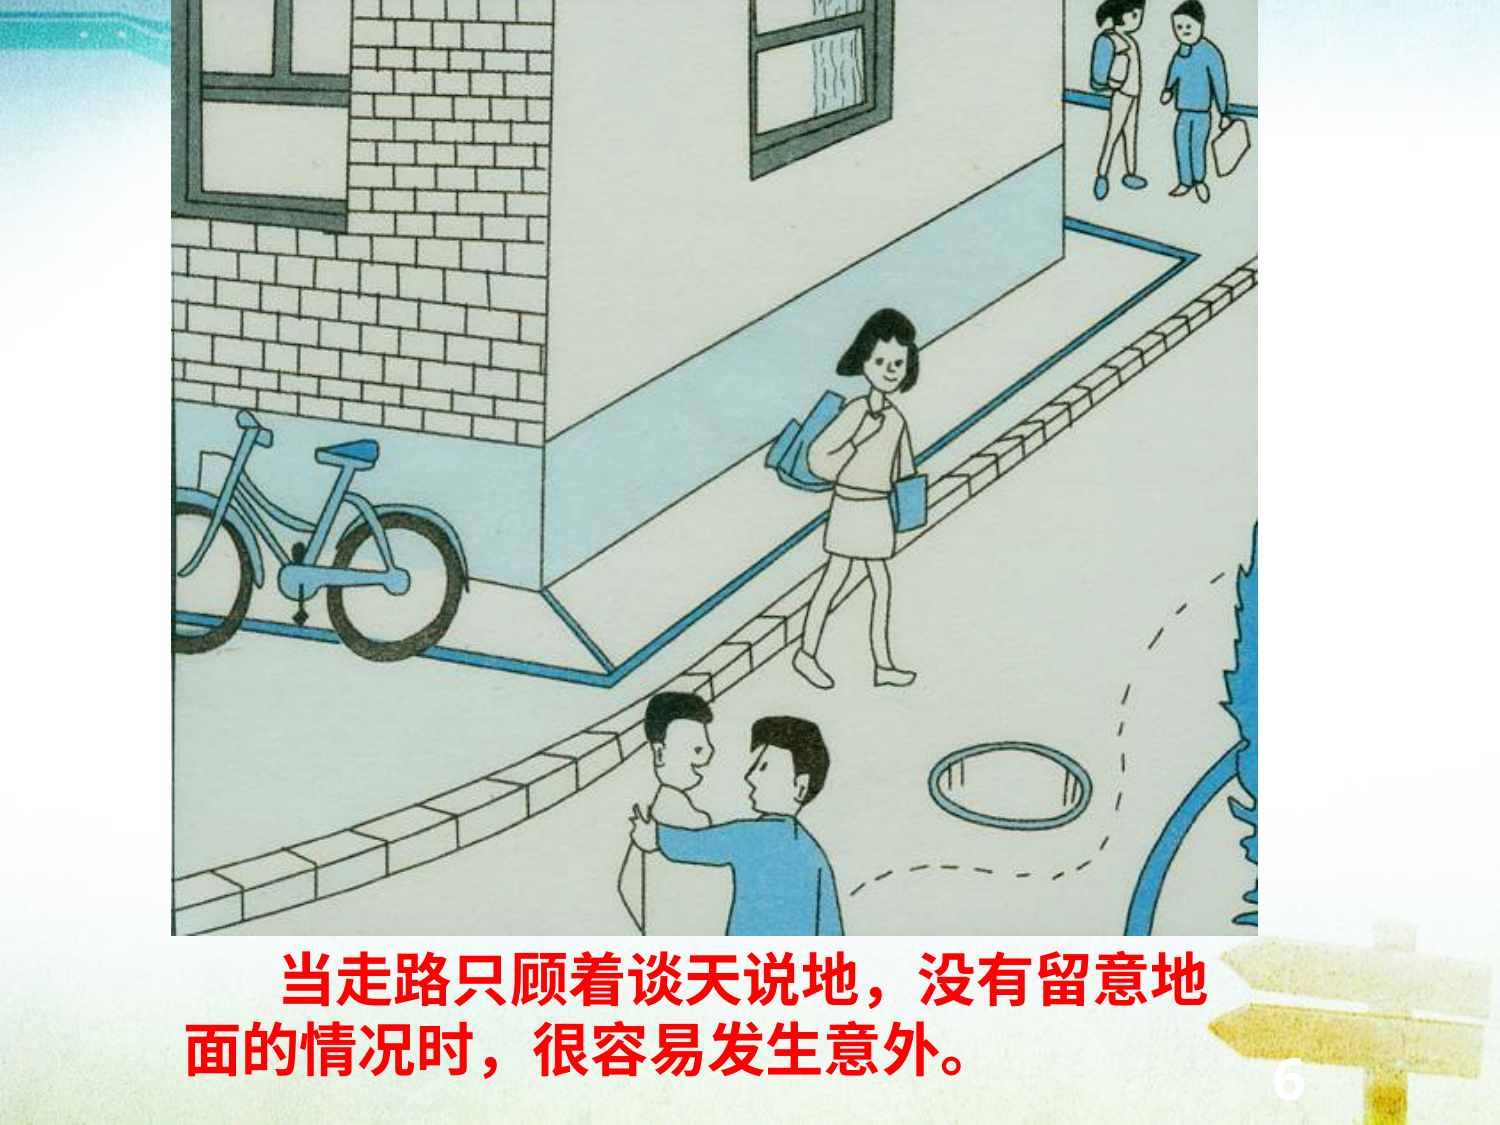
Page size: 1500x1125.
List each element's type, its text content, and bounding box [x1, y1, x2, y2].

text_box 当走路只顾着谈天说地，没有留意地面的情况时，很容易发生意外。 [168, 943, 1244, 1091]
picture [0, 0, 1500, 1125]
text_box 6 [1257, 1034, 1400, 1120]
